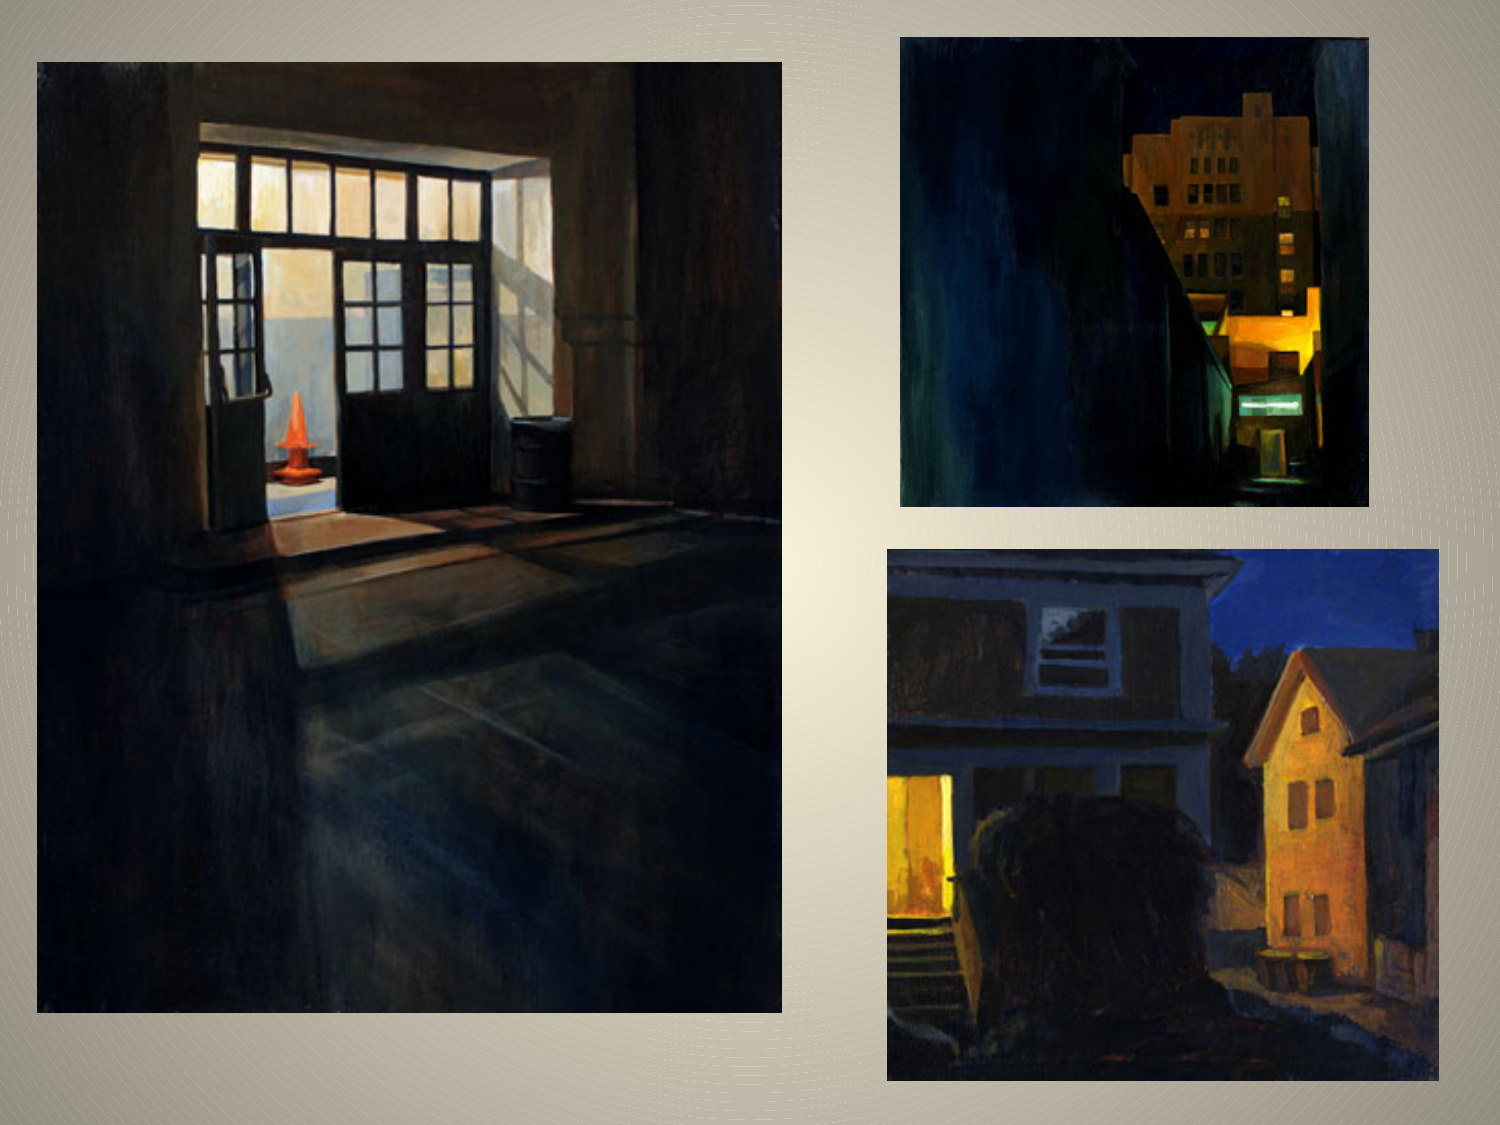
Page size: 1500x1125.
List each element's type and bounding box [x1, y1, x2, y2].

picture [887, 549, 1439, 1081]
picture [37, 62, 782, 1013]
picture [899, 37, 1369, 507]
